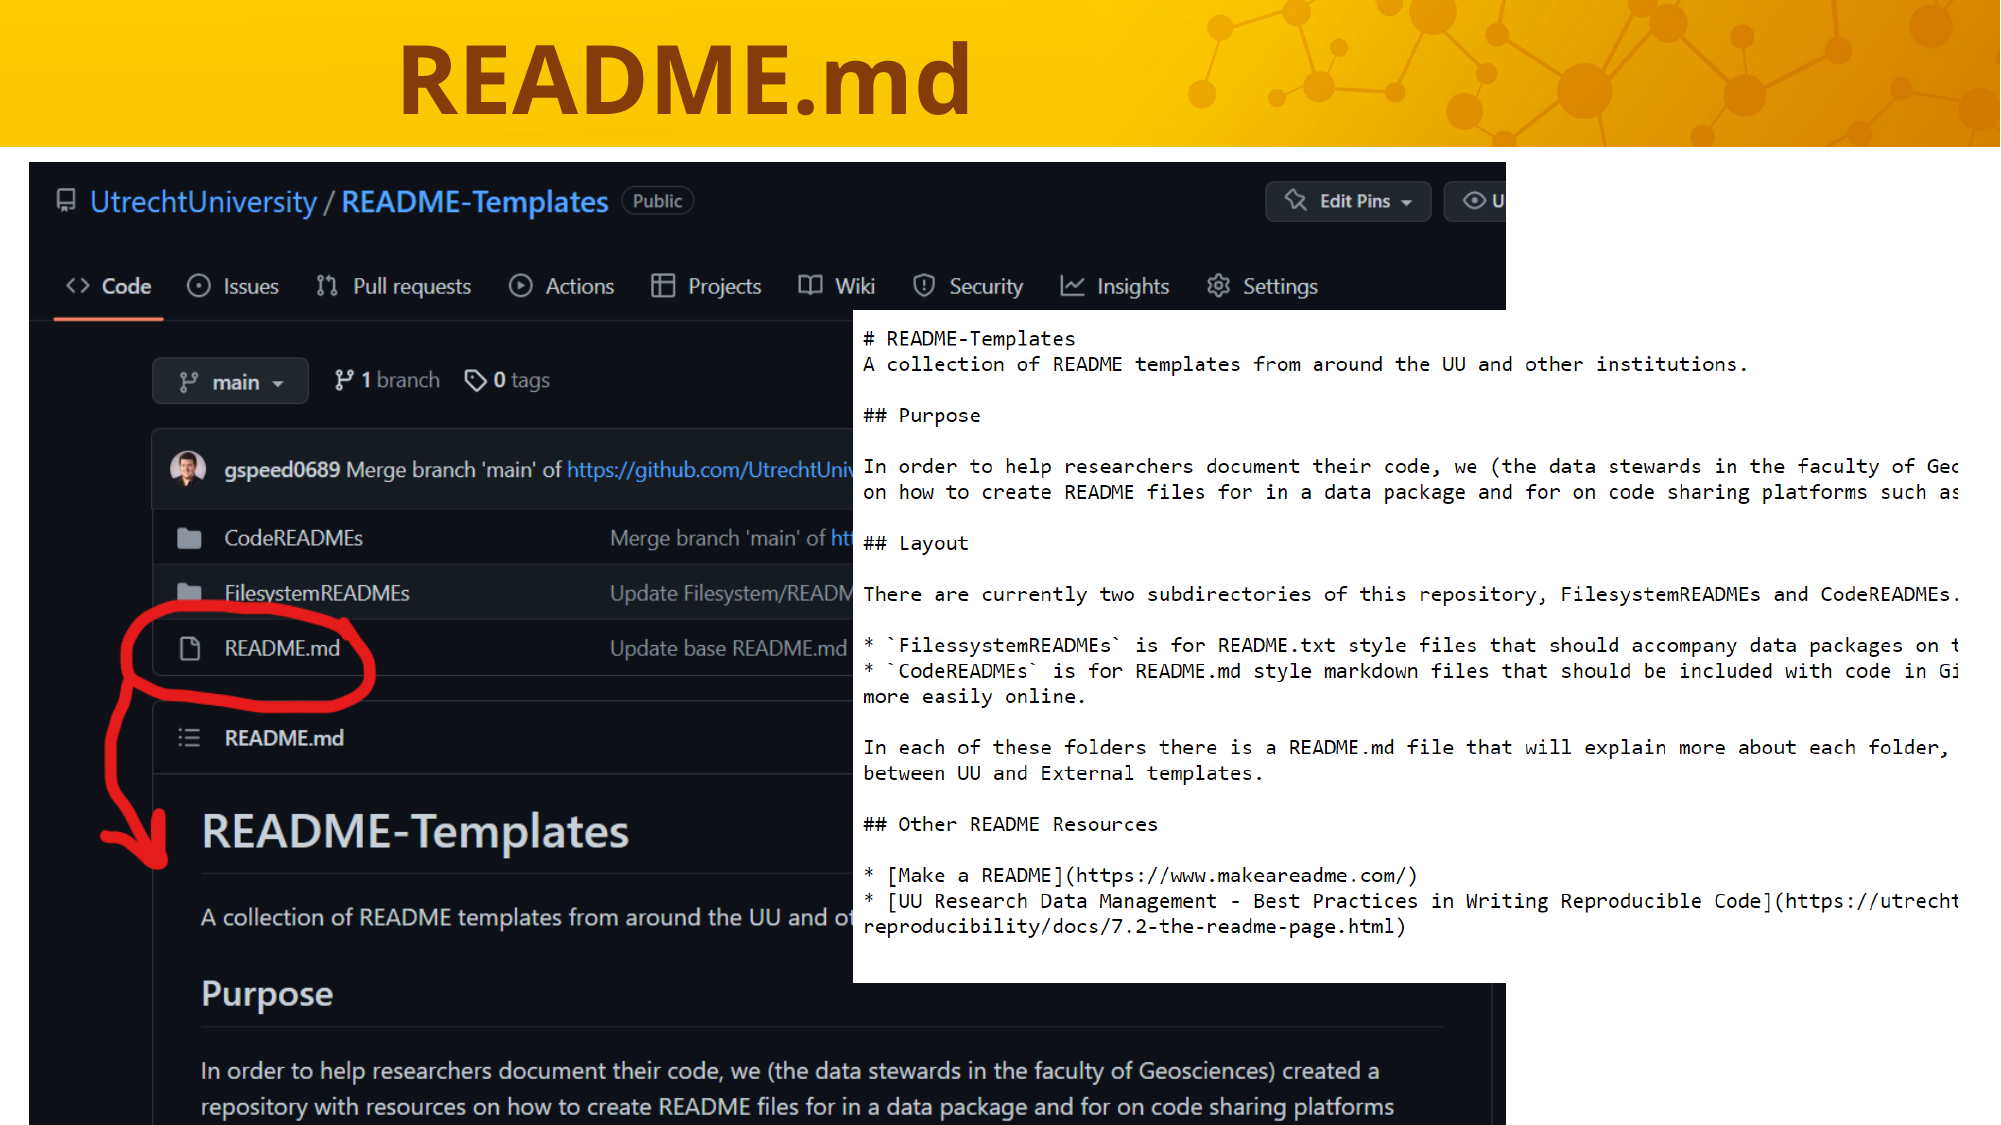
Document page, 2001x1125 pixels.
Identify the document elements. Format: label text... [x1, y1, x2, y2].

picture [0, 0, 2000, 147]
text_box README.md [8, 147, 1362, 196]
picture [29, 162, 1958, 1125]
